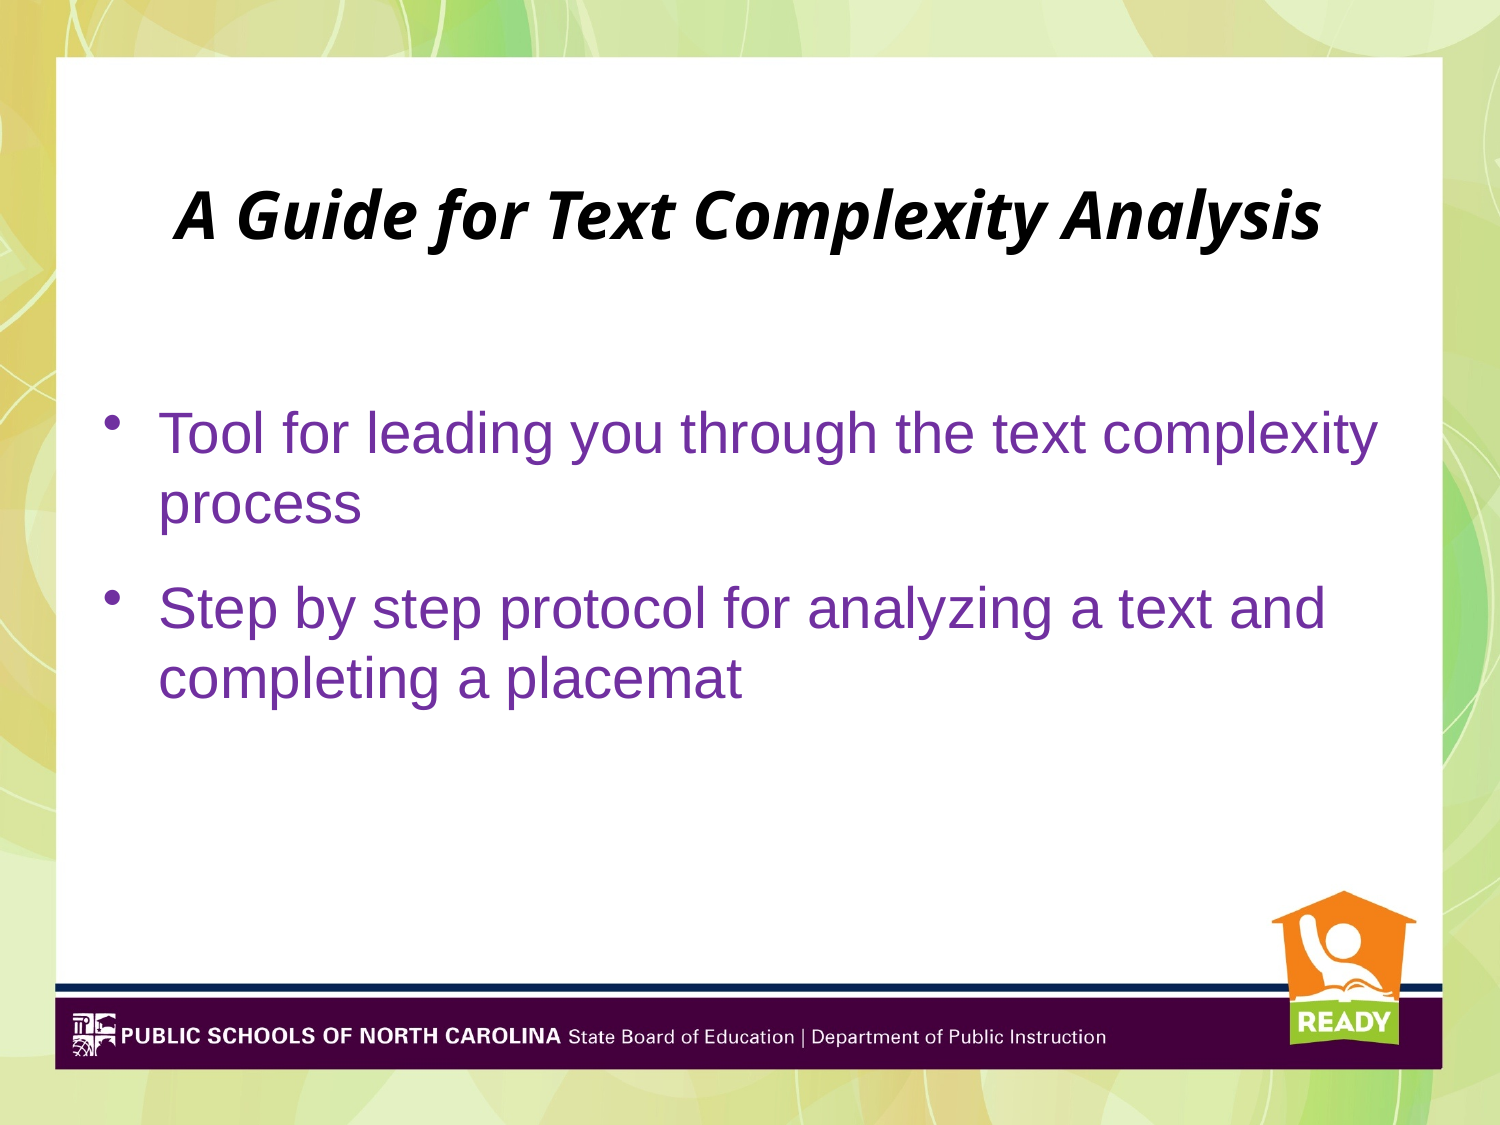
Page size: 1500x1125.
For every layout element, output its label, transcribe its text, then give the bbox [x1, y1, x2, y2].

picture [0, 0, 1500, 1125]
title A Guide for Text Complexity Analysis [87, 87, 1413, 338]
list Tool for leading you through the text complexity process Step by step protocol for analyzing a text and completing a placemat [87, 387, 1413, 1013]
